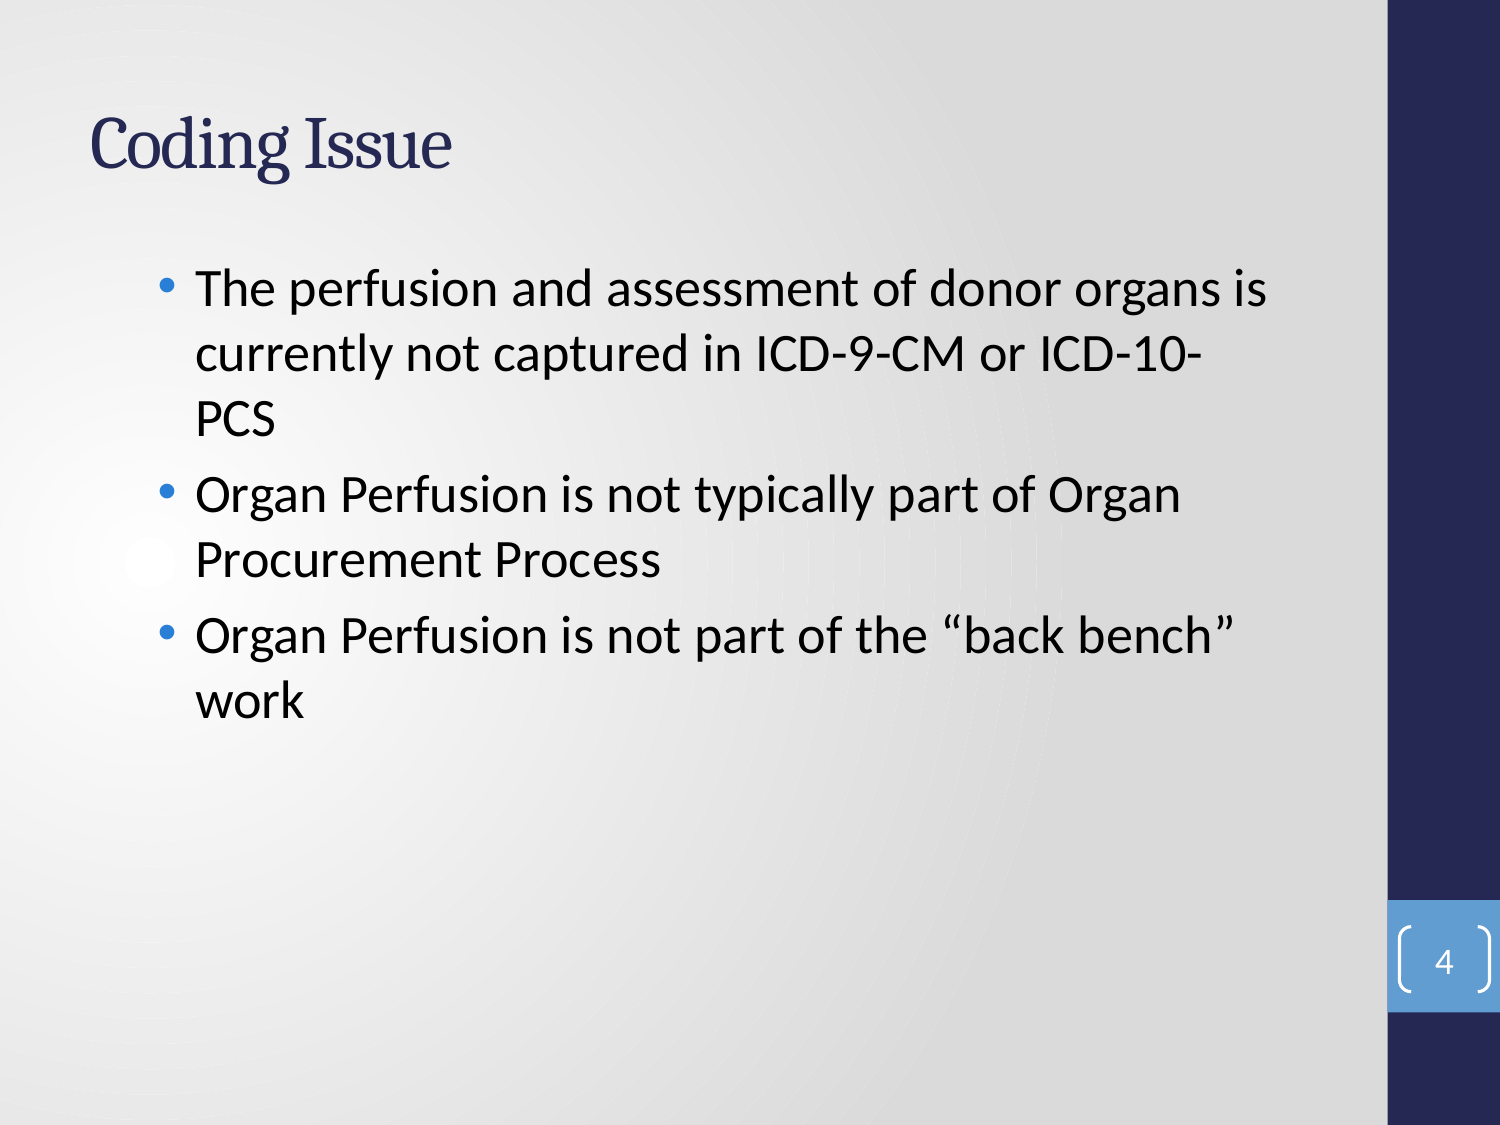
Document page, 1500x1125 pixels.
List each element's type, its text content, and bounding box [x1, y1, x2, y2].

list The perfusion and assessment of donor organs is currently not captured in ICD-9-CM or ICD-10-PCS Organ Perfusion is not typically part of Organ Procurement Process Organ Perfusion is not part of the “back bench” work [75, 245, 1300, 1038]
title Coding Issue [75, 45, 1325, 233]
slide_number 4 [1397, 925, 1492, 994]
